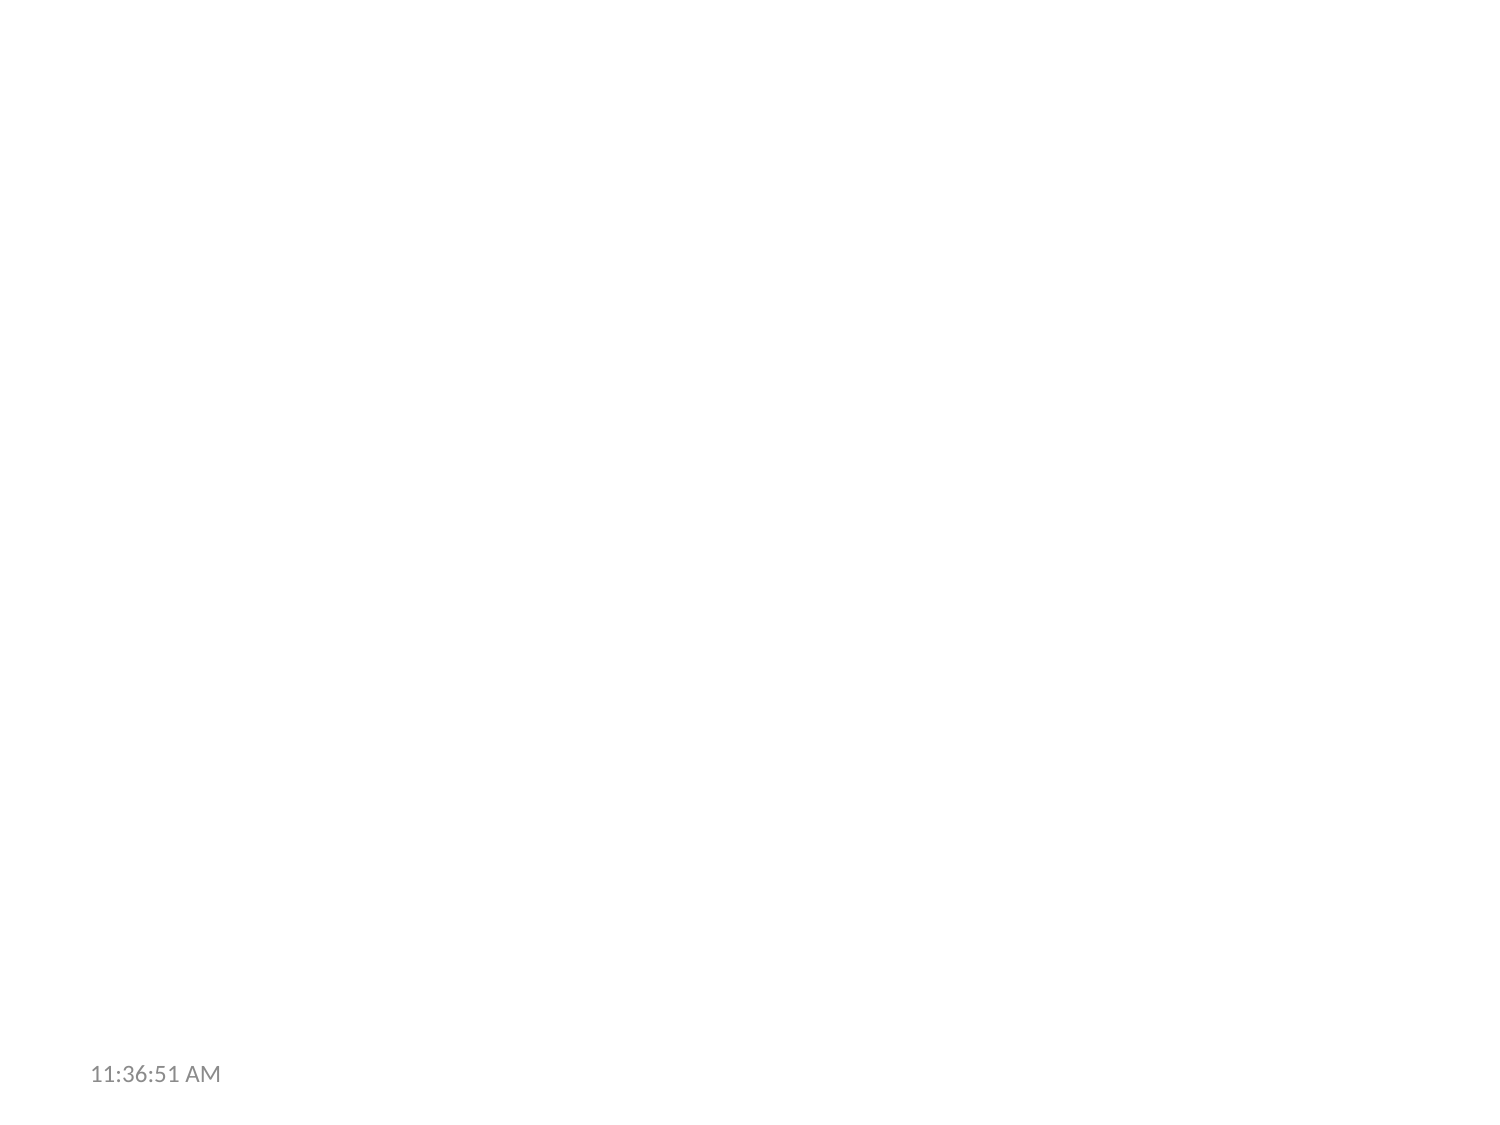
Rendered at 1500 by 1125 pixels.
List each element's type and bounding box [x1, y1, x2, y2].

slide_number [75, 1042, 425, 1103]
